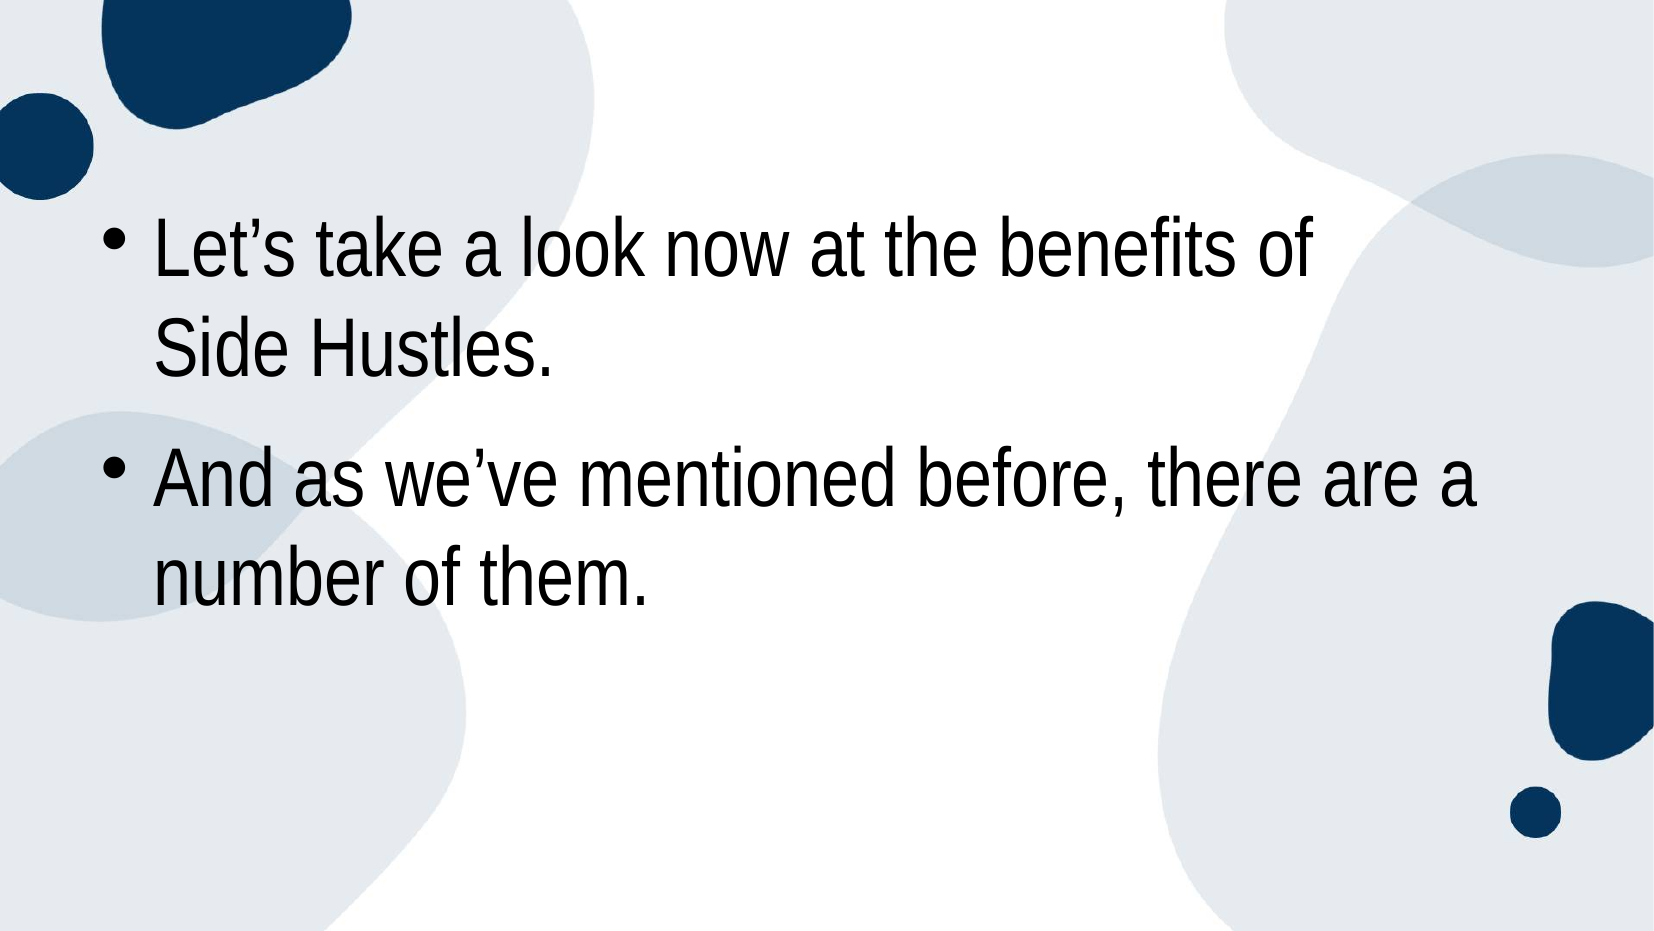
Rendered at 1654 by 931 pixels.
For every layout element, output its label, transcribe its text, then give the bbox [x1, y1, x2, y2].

list Let’s take a look now at the benefits of Side Hustles. And as we’ve mentioned before, there are a number of them. [82, 193, 1571, 737]
picture [0, 0, 1654, 931]
